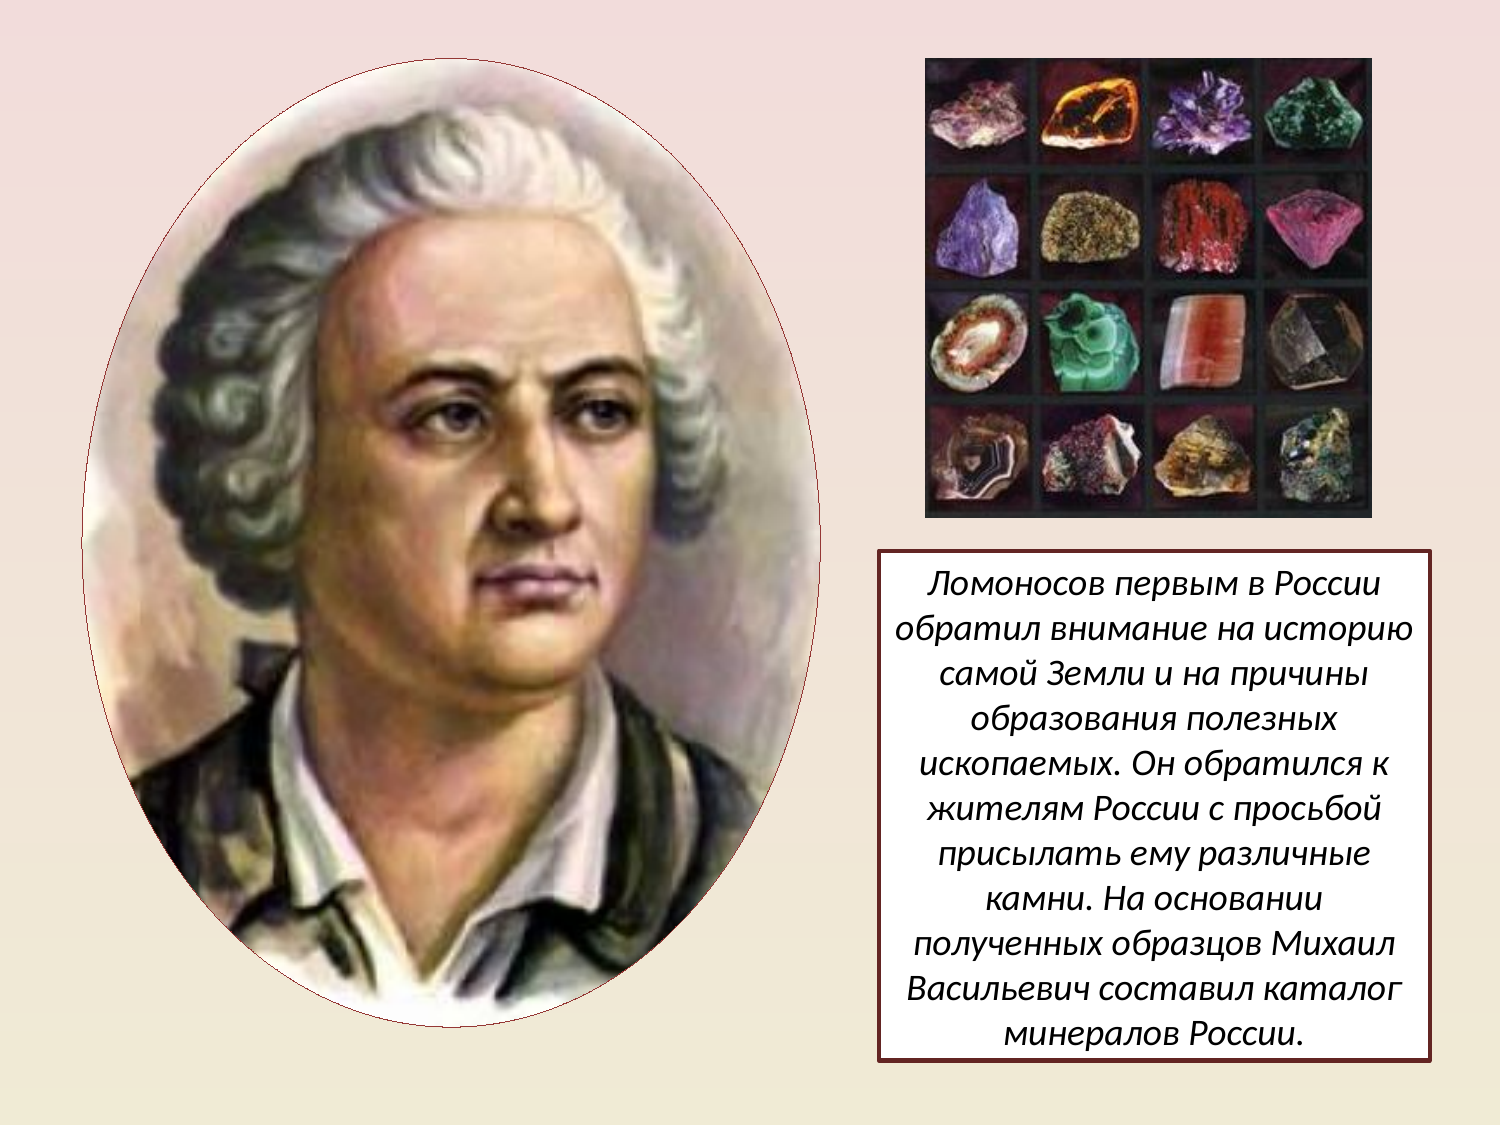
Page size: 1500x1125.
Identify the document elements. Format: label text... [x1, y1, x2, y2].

picture [925, 58, 1372, 518]
text_box Ломоносов первым в России обратил внимание на историю самой Земли и на причины образования полезных ископаемых. Он обратился к жителям России с просьбой присылать ему различные камни. На основании полученных образцов Михаил Васильевич составил каталог минералов России. [877, 549, 1432, 1063]
picture [81, 58, 821, 1028]
